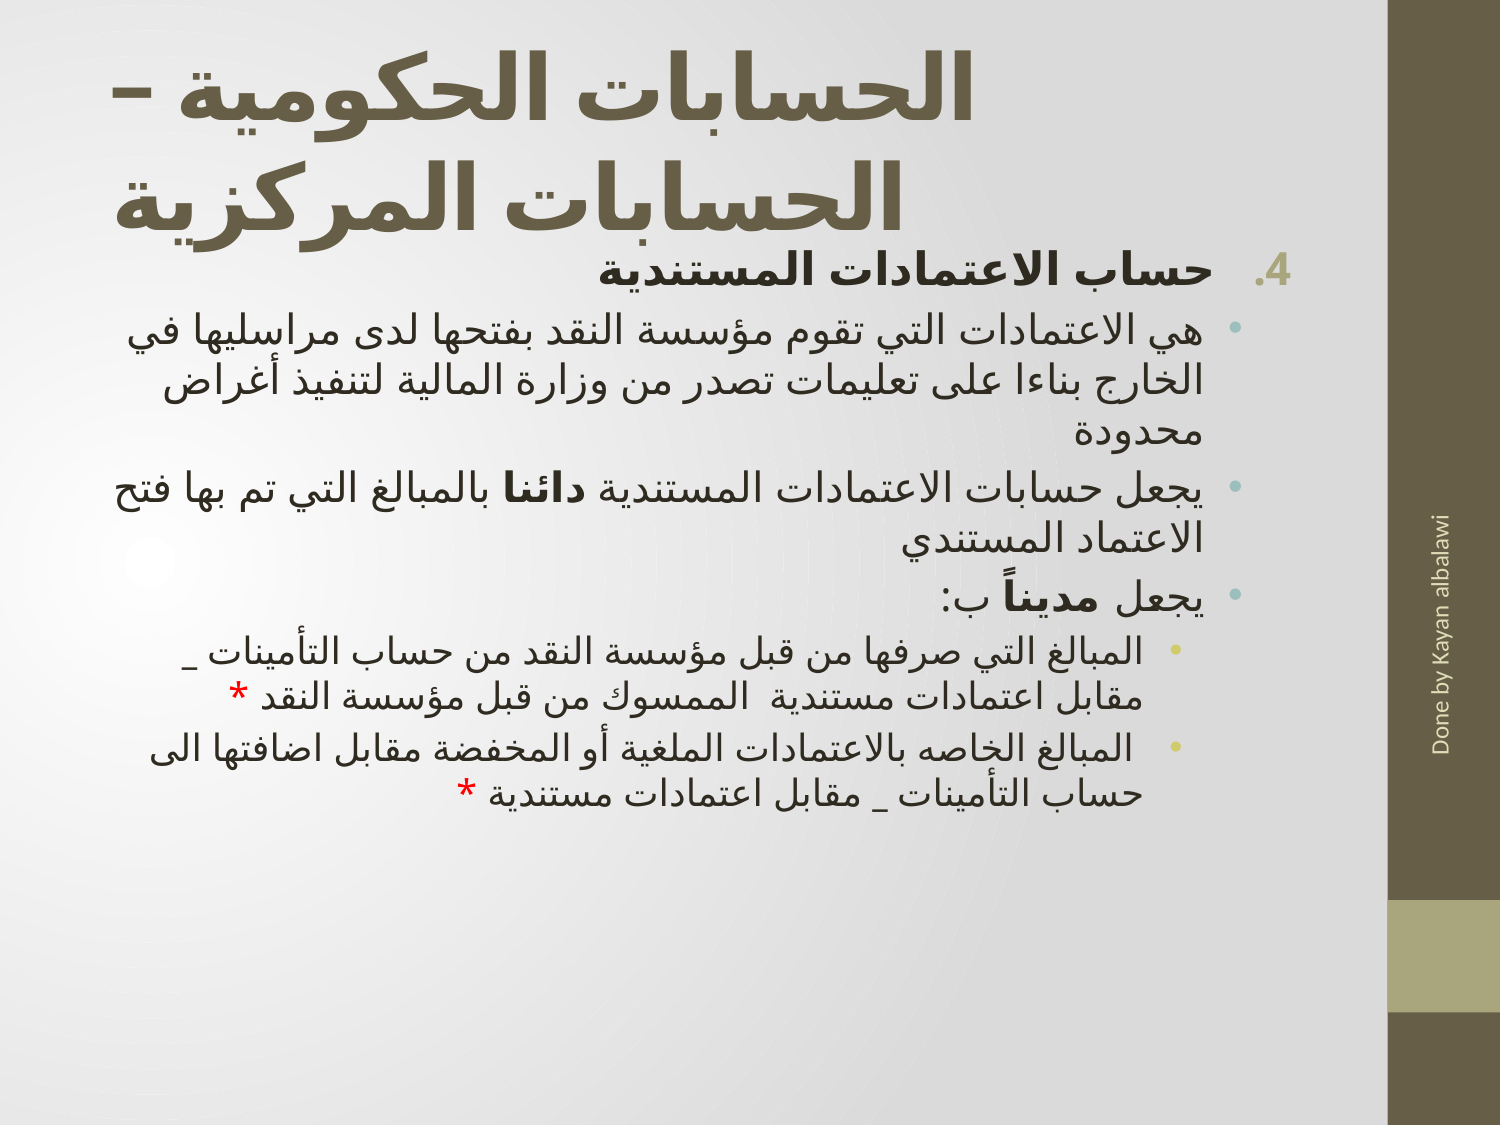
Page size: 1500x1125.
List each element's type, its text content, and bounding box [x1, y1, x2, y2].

list حساب الاعتمادات المستندية هي الاعتمادات التي تقوم مؤسسة النقد بفتحها لدى مراسليها في الخارج بناءا على تعليمات تصدر من وزارة المالية لتنفيذ أغراض محدودة يجعل حسابات الاعتمادات المستندية دائنا بالمبالغ التي تم بها فتح الاعتماد المستندي يجعل مديناً ب: المبالغ التي صرفها من قبل مؤسسة النقد من حساب التأمينات _ مقابل اعتمادات مستندية الممسوك من قبل مؤسسة النقد * المبالغ الخاصه بالاعتمادات الملغية أو المخفضة مقابل اضافتها الى حساب التأمينات _ مقابل اعتمادات مستندية * [75, 231, 1325, 1050]
footer Done by Kayan albalawi [1408, 500, 1469, 889]
title الحسابات الحكومية – الحسابات المركزية [75, 45, 1325, 231]
